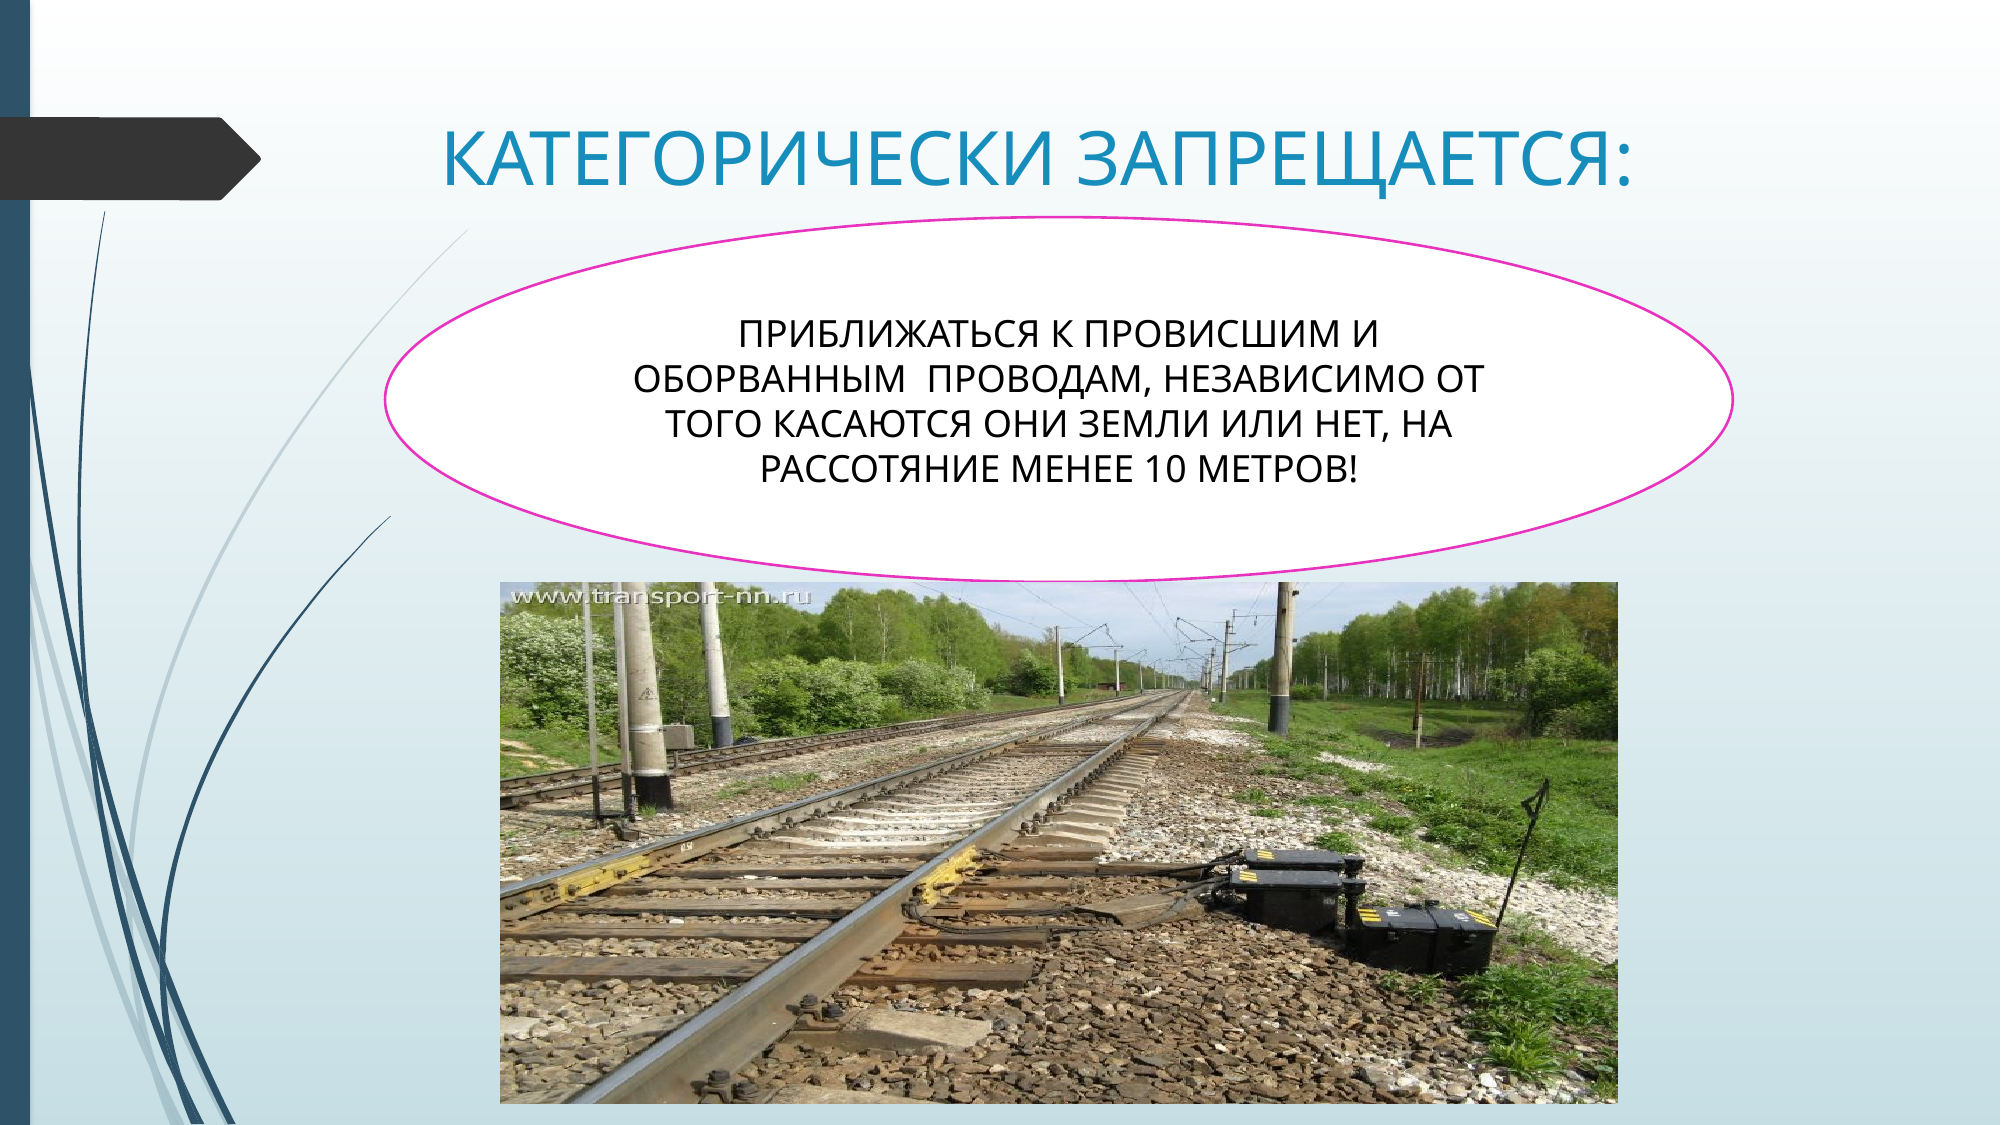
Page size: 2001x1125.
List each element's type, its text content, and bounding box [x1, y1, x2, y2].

title КАТЕГОРИЧЕСКИ ЗАПРЕЩАЕТСЯ: [425, 102, 1888, 313]
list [500, 581, 1618, 1104]
text_box ПРИБЛИЖАТЬСЯ К ПРОВИСШИМ И ОБОРВАННЫМ ПРОВОДАМ, НЕЗАВИСИМО ОТ ТОГО КАСАЮТСЯ ОНИ ЗЕМЛИ ИЛИ НЕТ, НА РАССОТЯНИЕ МЕНЕЕ 10 МЕТРОВ! [383, 215, 1735, 581]
